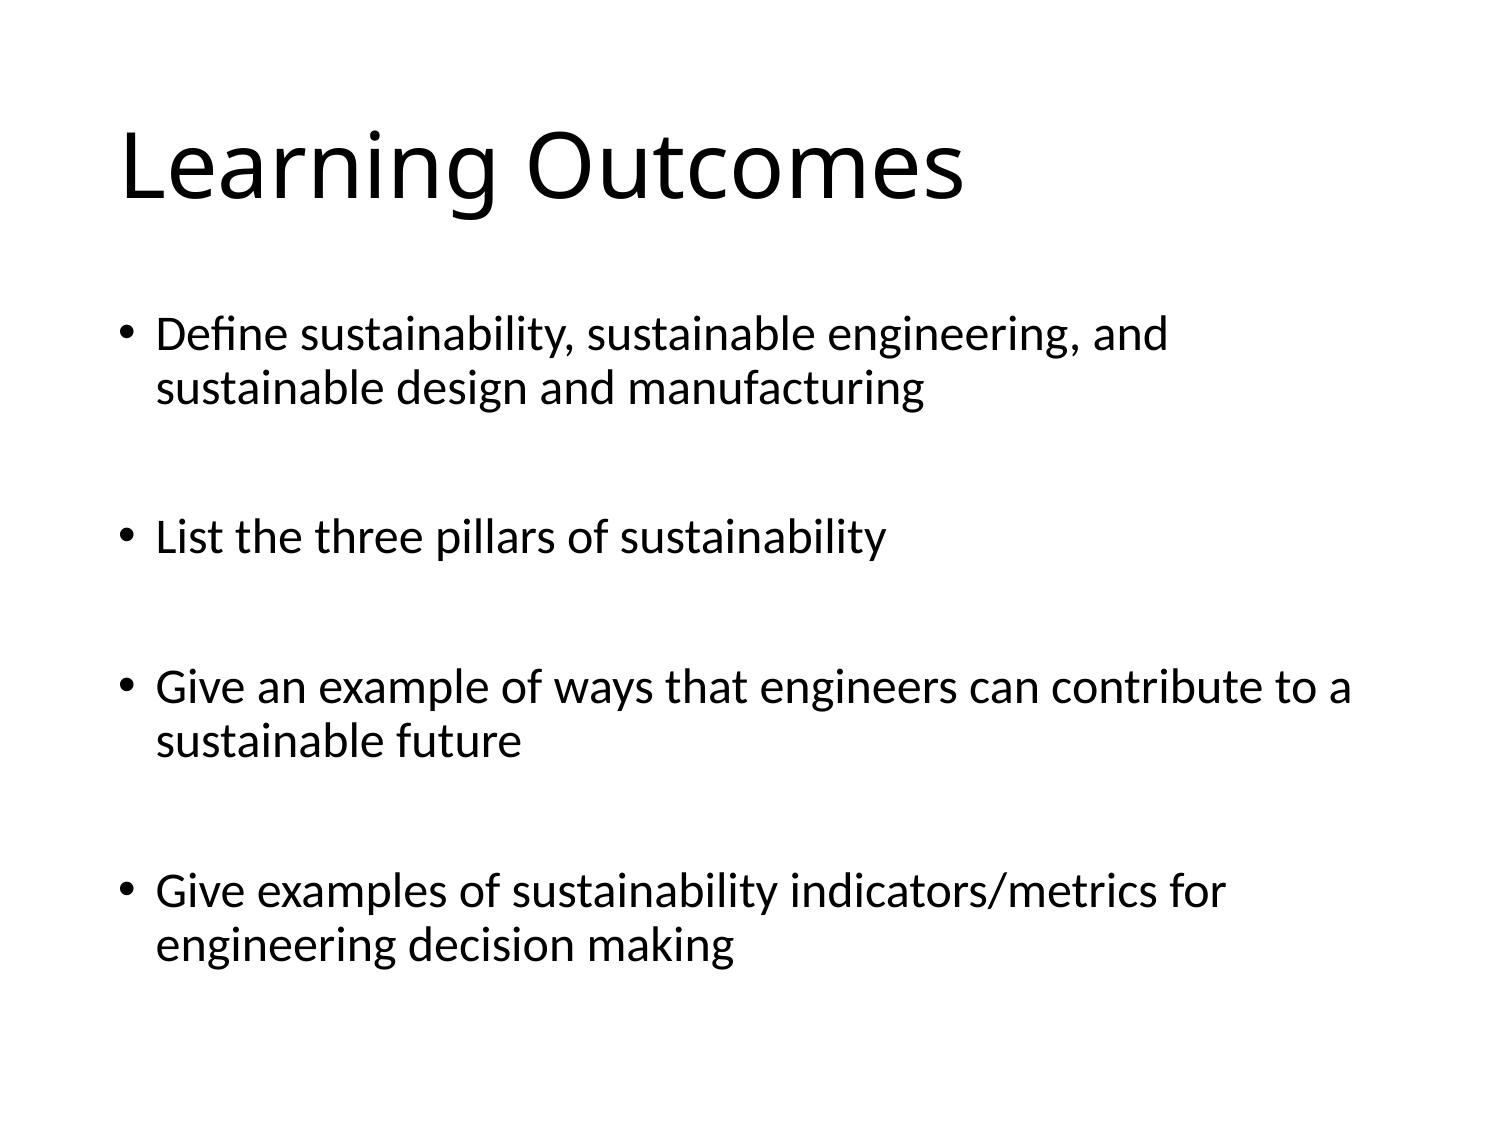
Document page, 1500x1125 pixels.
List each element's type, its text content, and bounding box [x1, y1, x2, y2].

title Learning Outcomes [103, 59, 1397, 278]
list Define sustainability, sustainable engineering, and sustainable design and manufacturing List the three pillars of sustainability Give an example of ways that engineers can contribute to a sustainable future Give examples of sustainability indicators/metrics for engineering decision making [103, 299, 1397, 1014]
